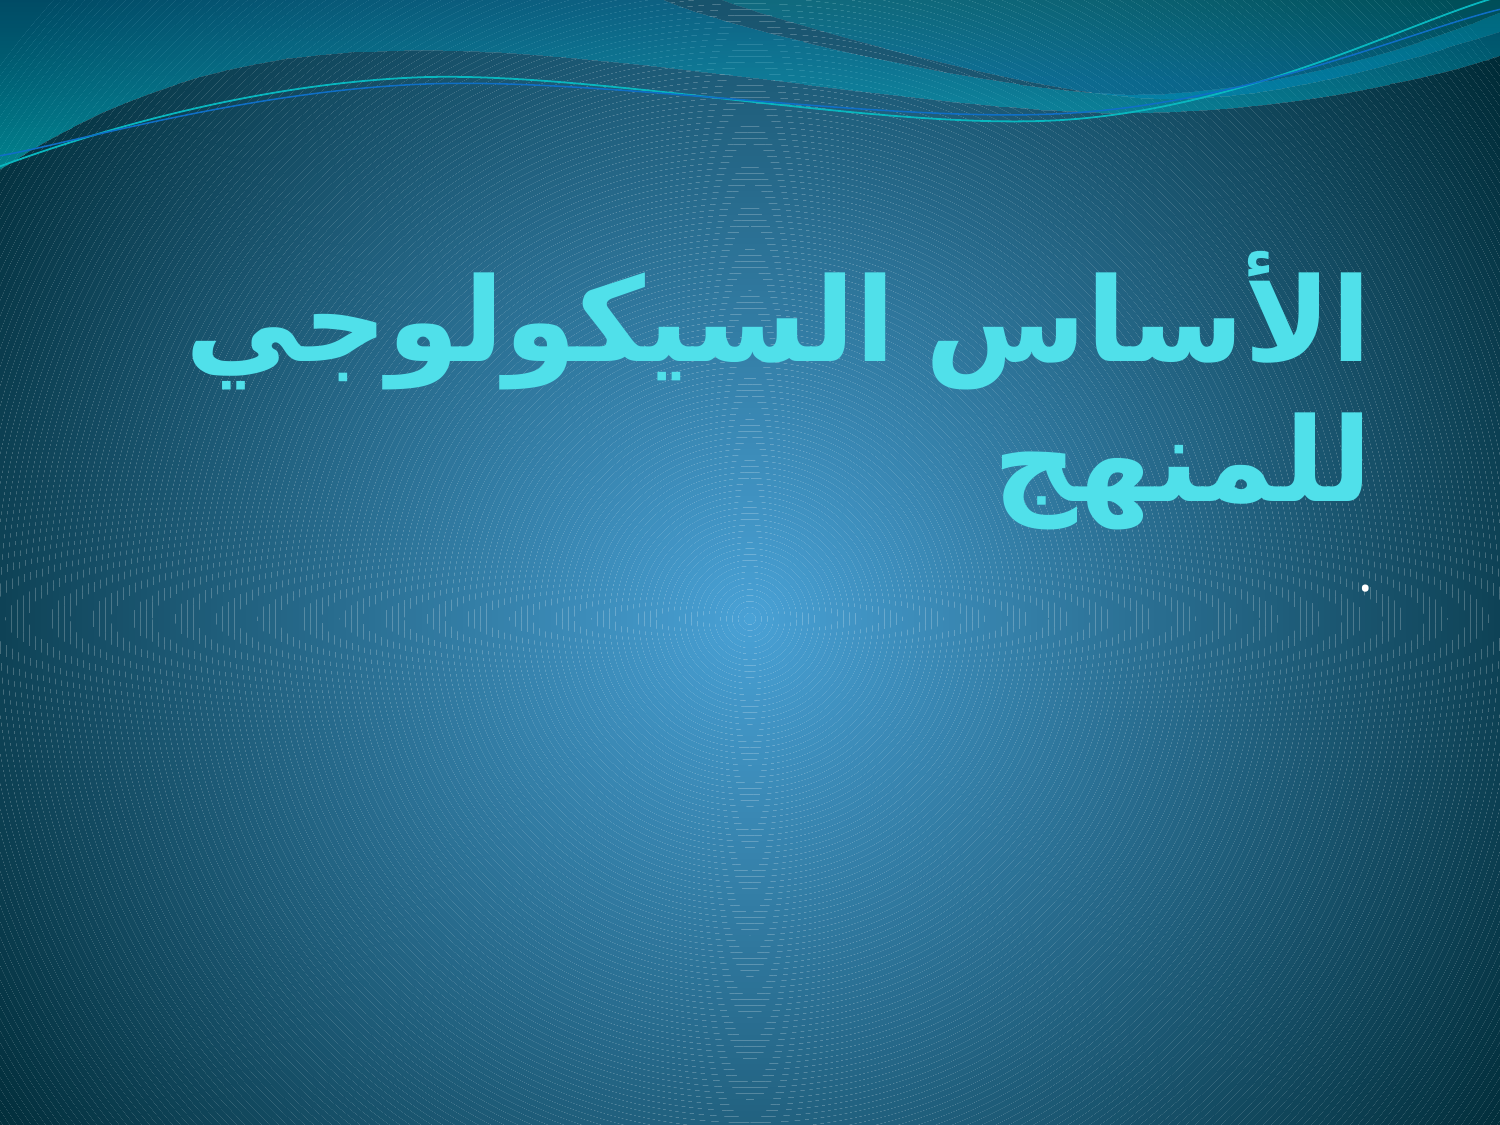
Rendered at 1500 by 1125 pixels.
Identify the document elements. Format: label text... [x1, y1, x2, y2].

subtitle . [87, 529, 1376, 818]
title الأساس السيكولوجي للمنهج [87, 224, 1376, 525]
